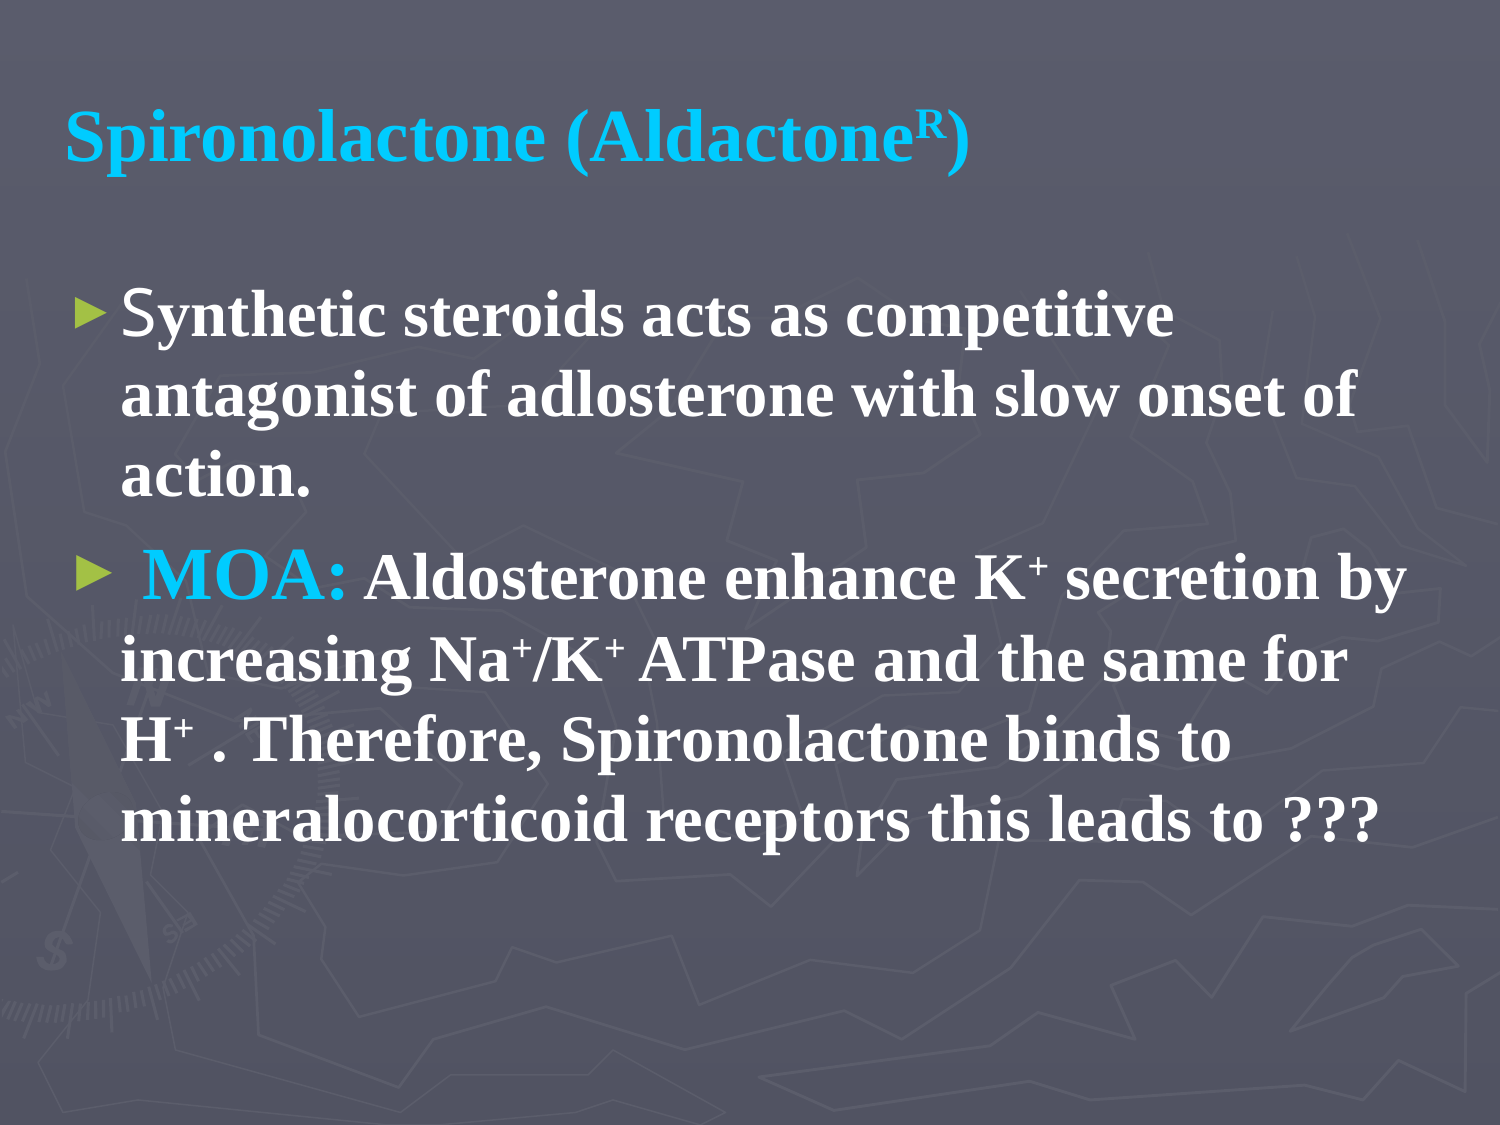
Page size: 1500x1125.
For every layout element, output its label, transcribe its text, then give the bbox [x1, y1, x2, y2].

list Synthetic steroids acts as competitive antagonist of adlosterone with slow onset of action. MOA: Aldosterone enhance K+ secretion by increasing Na+/K+ ATPase and the same for H+ . Therefore, Spironolactone binds to mineralocorticoid receptors this leads to ??? [49, 262, 1451, 1001]
title Spironolactone (AldactoneR) [49, 37, 1451, 226]
